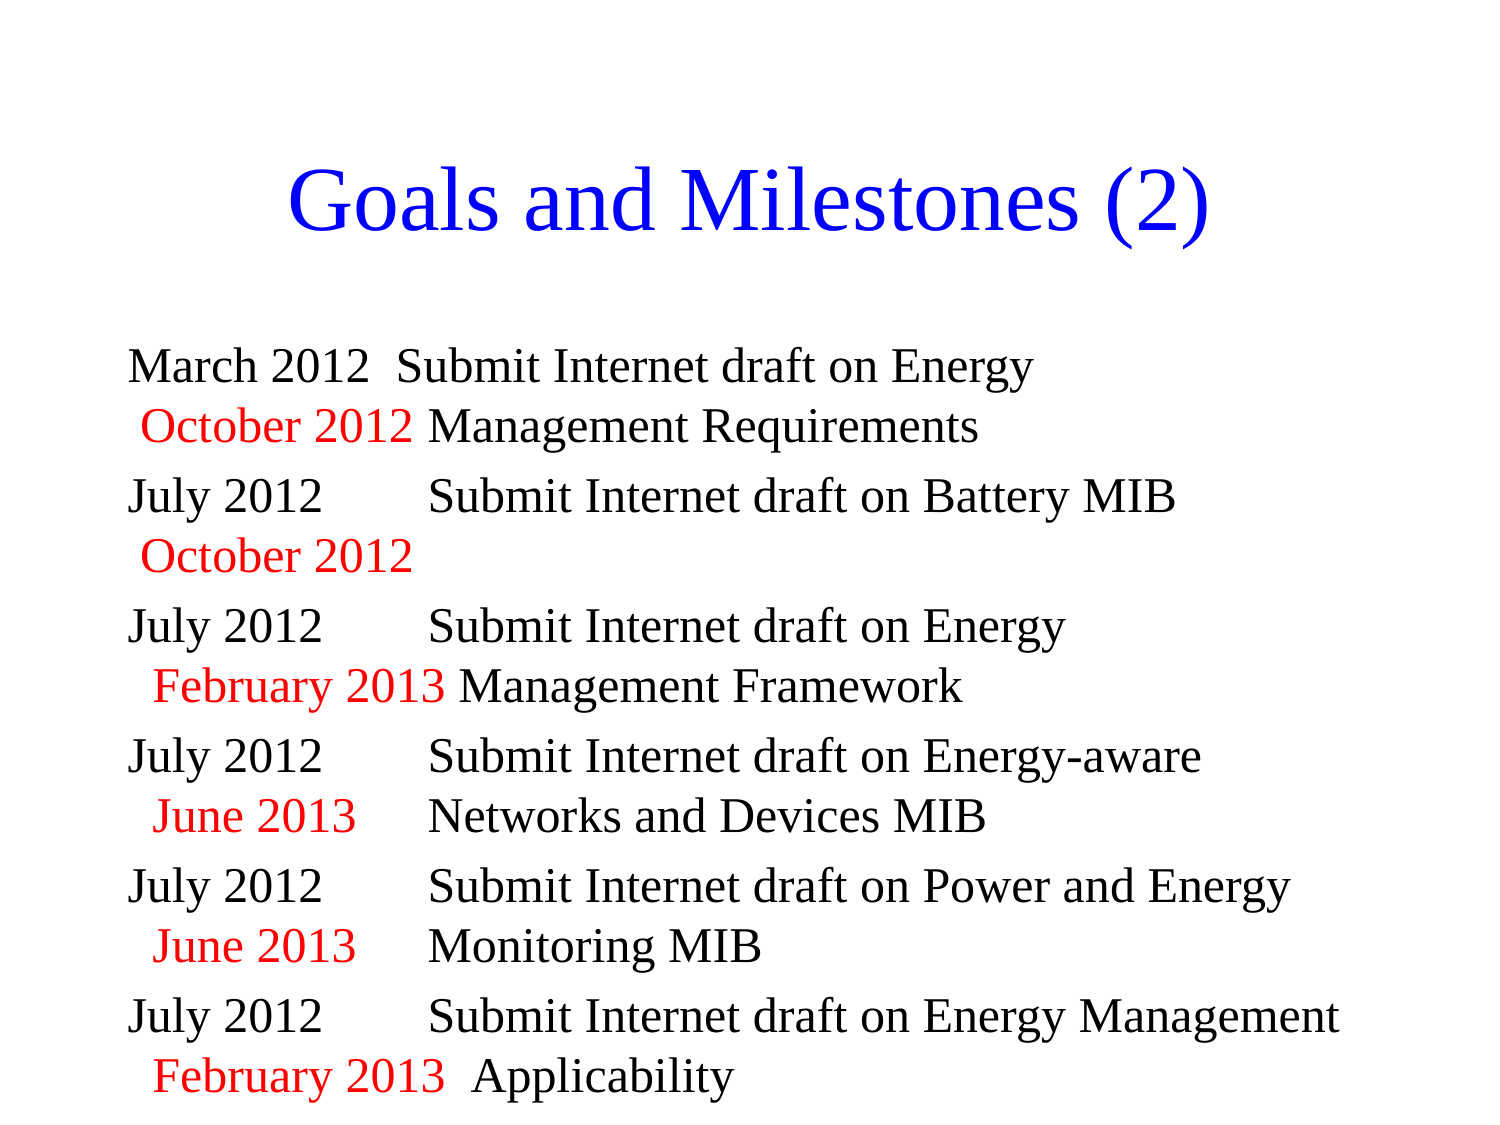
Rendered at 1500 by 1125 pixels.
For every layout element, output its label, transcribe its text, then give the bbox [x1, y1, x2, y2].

title Goals and Milestones (2) [112, 99, 1388, 288]
list March 2012 Submit Internet draft on Energy October 2012 Management Requirements July 2012 Submit Internet draft on Battery MIB October 2012 July 2012 Submit Internet draft on Energy February 2013 Management Framework July 2012 Submit Internet draft on Energy-aware June 2013 Networks and Devices MIB July 2012 Submit Internet draft on Power and Energy June 2013 Monitoring MIB July 2012 Submit Internet draft on Energy Management February 2013 Applicability [112, 324, 1388, 1101]
